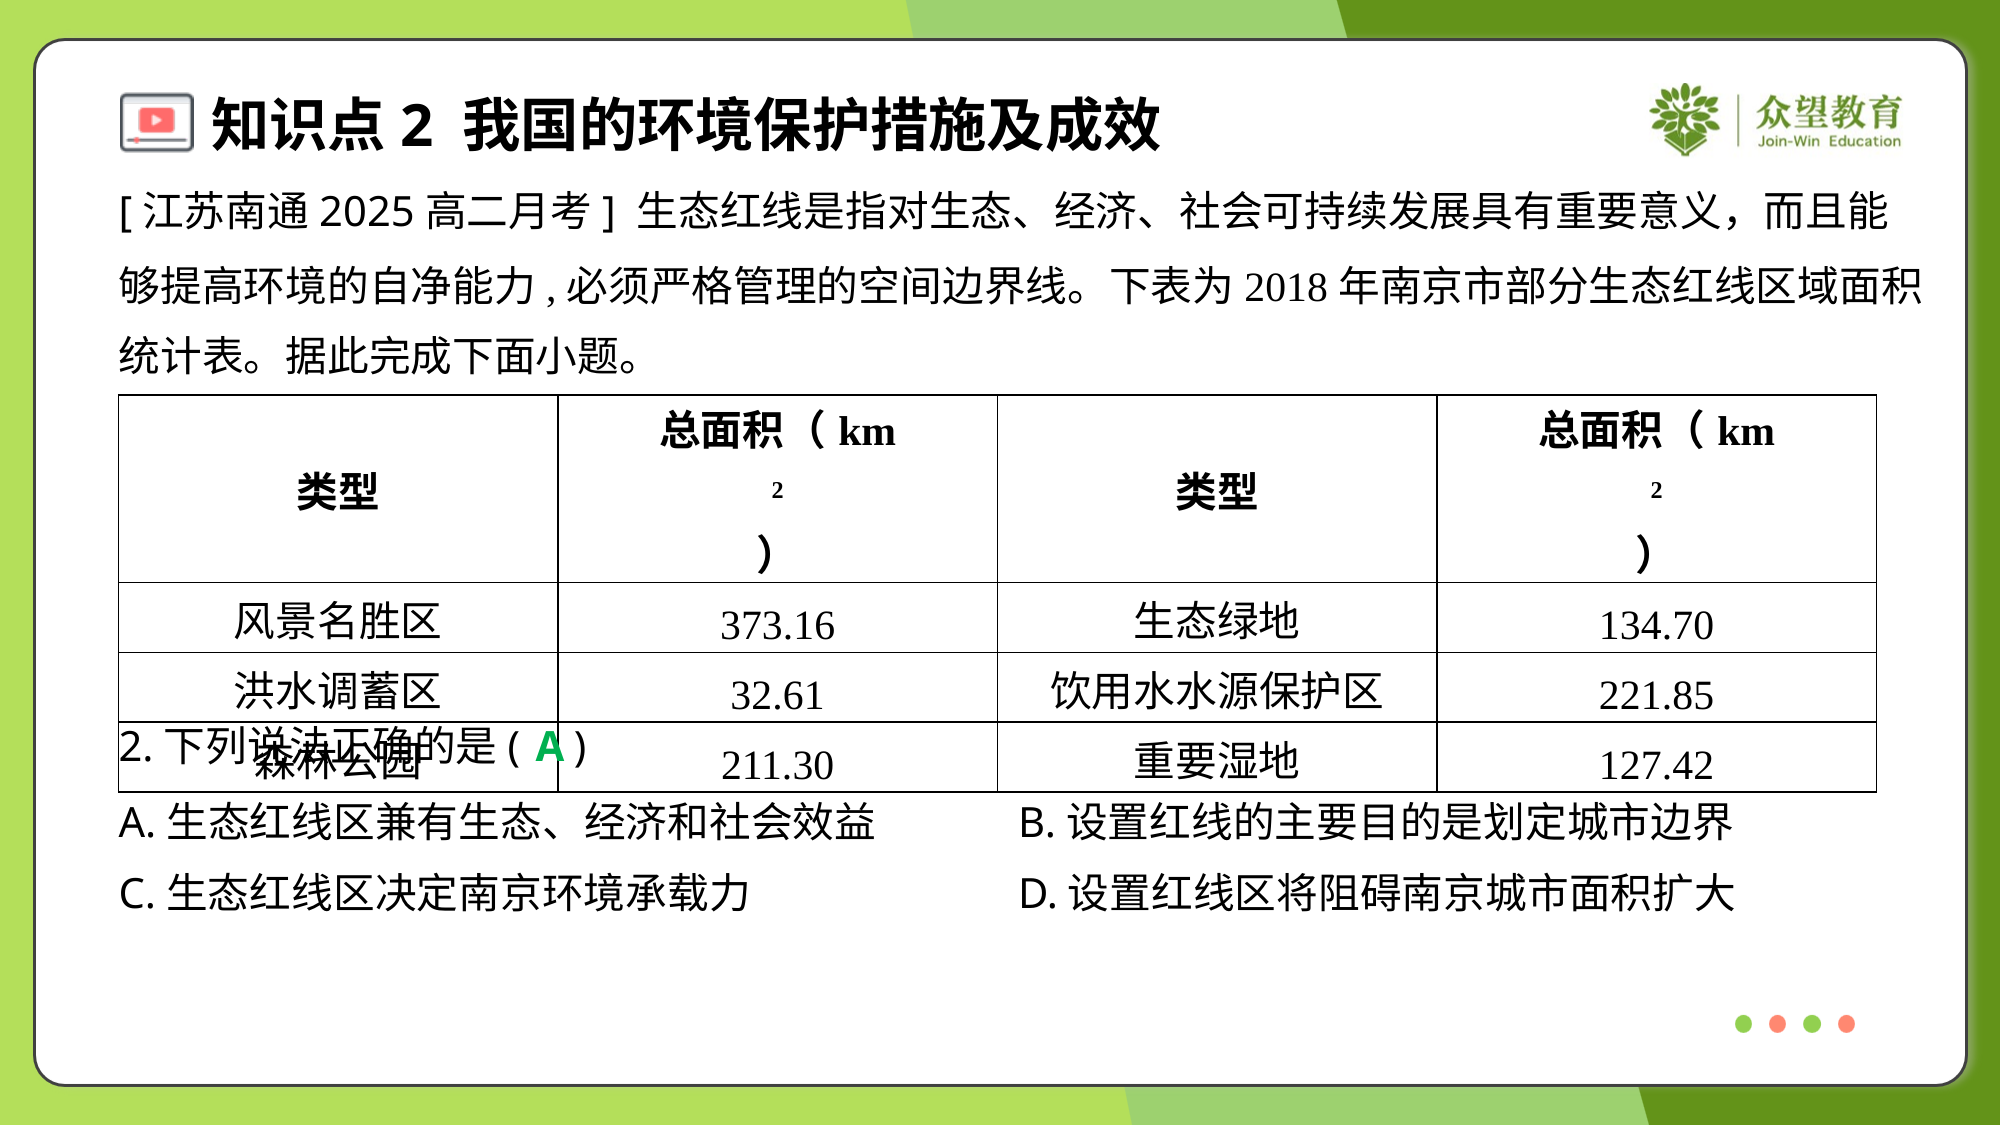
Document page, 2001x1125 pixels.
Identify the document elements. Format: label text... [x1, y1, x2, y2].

table_cell 32.61 [559, 653, 997, 694]
picture [0, 0, 2000, 1125]
table_cell 风景名胜区 [119, 583, 557, 652]
table_cell 221.85 [1438, 653, 1876, 694]
table_cell 211.30 [559, 762, 997, 771]
table_header 总面积（km 2 ） [559, 396, 997, 582]
table_cell 生态绿地 [998, 583, 1436, 652]
table_cell 洪水调蓄区 [119, 653, 557, 694]
table_cell 重要湿地 [998, 762, 1436, 771]
text_box A [519, 694, 581, 762]
table_cell 森林公园 [119, 762, 557, 771]
table_cell 饮用水水源保护区 [998, 653, 1436, 694]
table_header 类型 [119, 396, 557, 582]
table_cell 373.16 [559, 583, 997, 652]
table_header 类型 [998, 396, 1436, 582]
text_box 2.下列说法正确的是( ) [118, 694, 519, 762]
text_box [江苏南通2025高二月考] 生态红线是指对生态、经济、社会可持续发展具有重要意义，而且能 够提高环境的自净能力,必须严格管理的空间边界线。下表为2018年南京市部分生态红线区域面积 统计表。据此完成下面小题。 [118, 159, 1883, 373]
text_box 2.下列说法正确的是( ) [581, 694, 1883, 762]
table_cell 134.70 [1438, 583, 1876, 652]
text_box A.生态红线区兼有生态、经济和社会效益 B.设置红线的主要目的是划定城市边界 C.生态红线区决定南京环境承载力 D.设置红线区将阻碍南京城市面积扩大 [118, 771, 1883, 910]
table_cell 127.42 [1438, 762, 1876, 771]
table_header 总面积（km 2 ） [1438, 396, 1876, 582]
